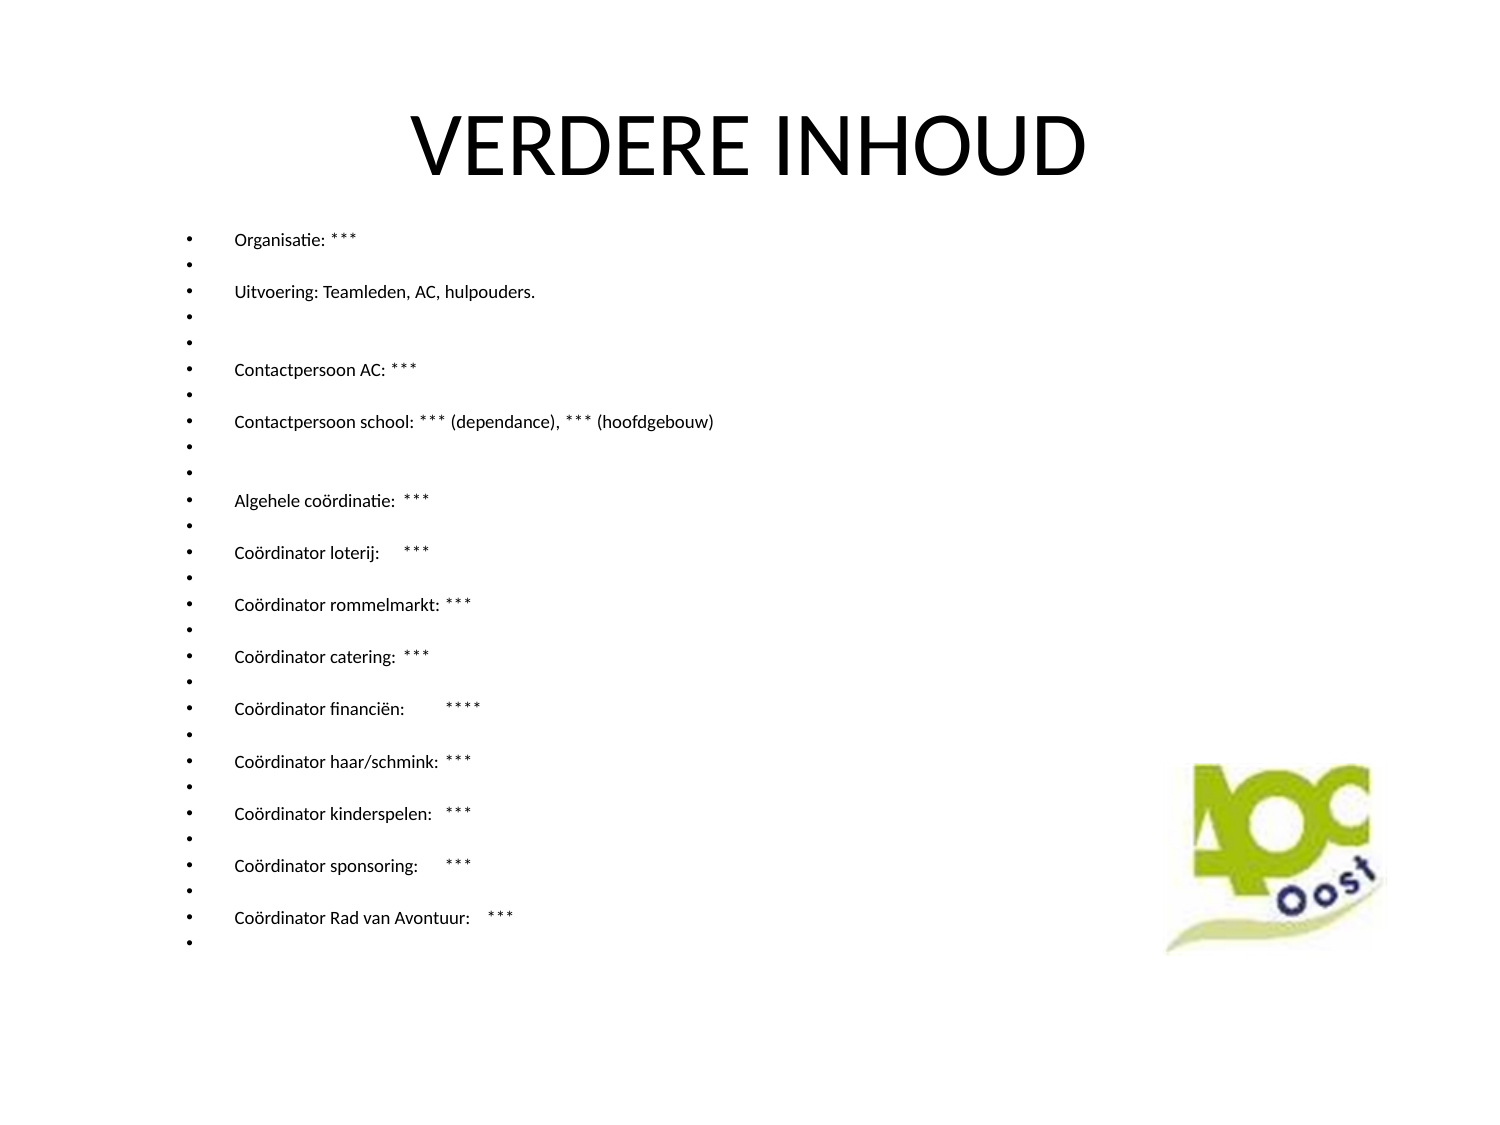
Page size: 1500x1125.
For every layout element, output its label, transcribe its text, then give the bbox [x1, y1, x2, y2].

list Organisatie: *** Uitvoering: Teamleden, AC, hulpouders. Contactpersoon AC: *** Contactpersoon school: *** (dependance), *** (hoofdgebouw) Algehele coördinatie: *** Coördinator loterij: *** Coördinator rommelmarkt: *** Coördinator catering: *** Coördinator financiën: **** Coördinator haar/schmink: *** Coördinator kinderspelen: *** Coördinator sponsoring: *** Coördinator Rad van Avontuur: *** [171, 219, 1365, 965]
picture [1163, 763, 1389, 958]
title VERDERE INHOUD [75, 45, 1425, 233]
